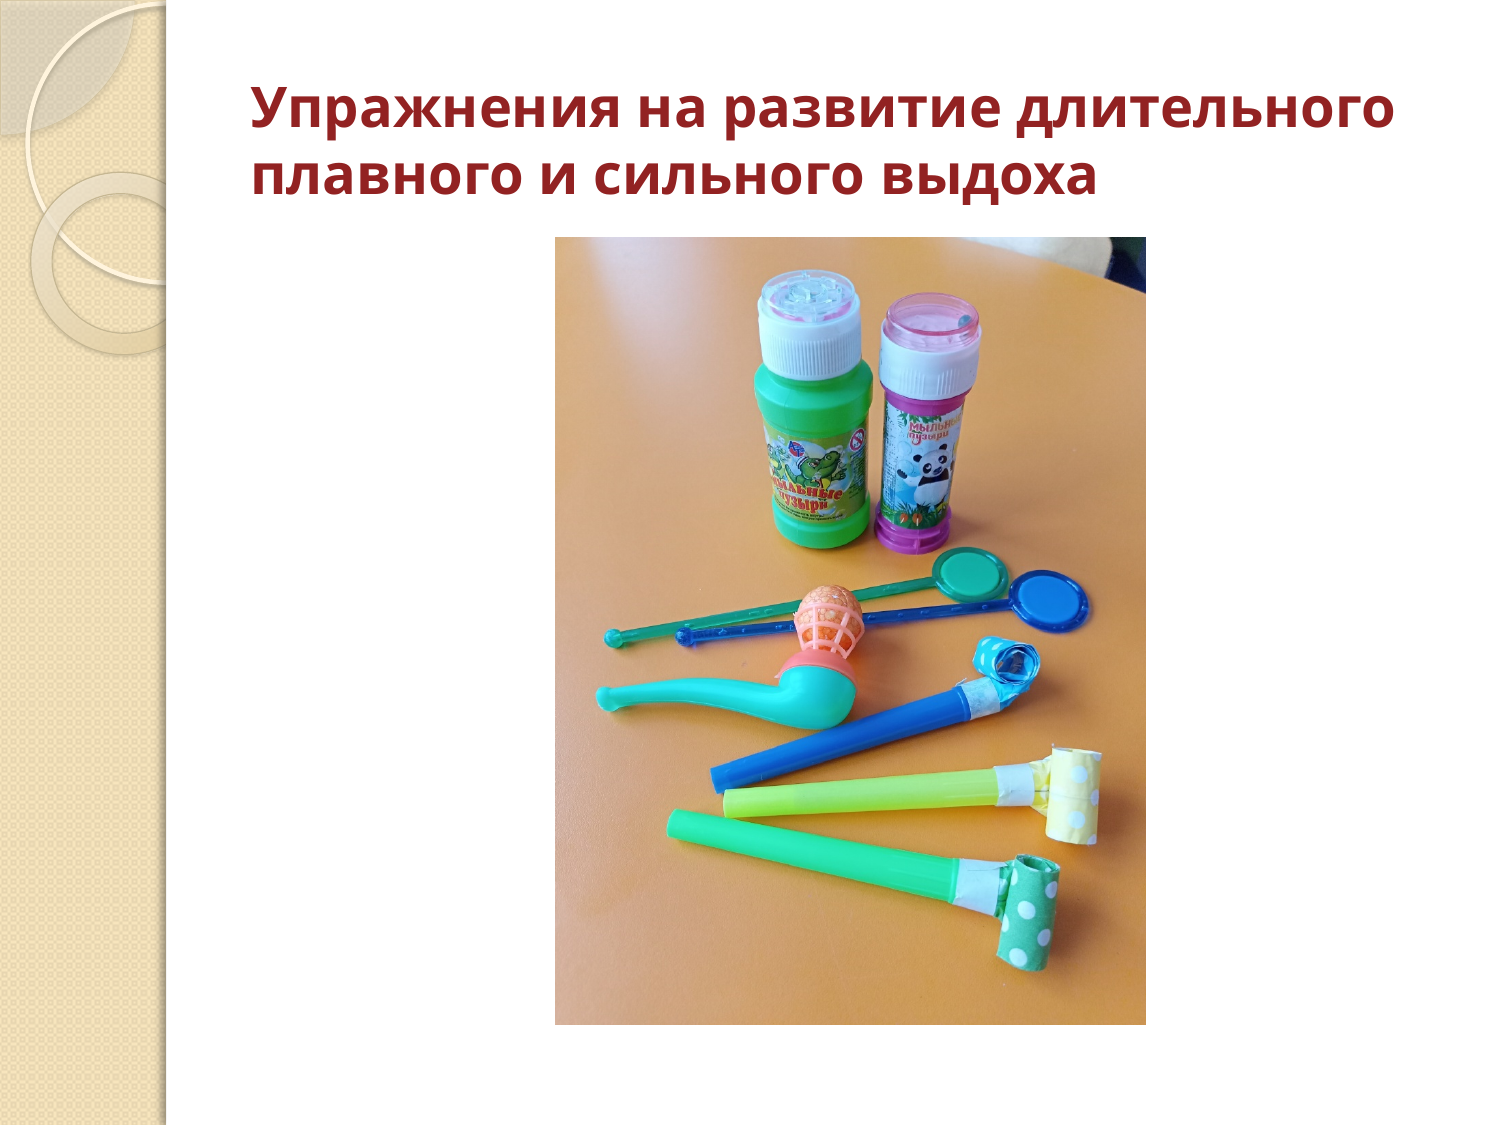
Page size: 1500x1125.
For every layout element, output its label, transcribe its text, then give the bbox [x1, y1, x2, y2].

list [554, 237, 1147, 1026]
title Упражнения на развитие длительного плавного и сильного выдоха [235, 45, 1466, 233]
